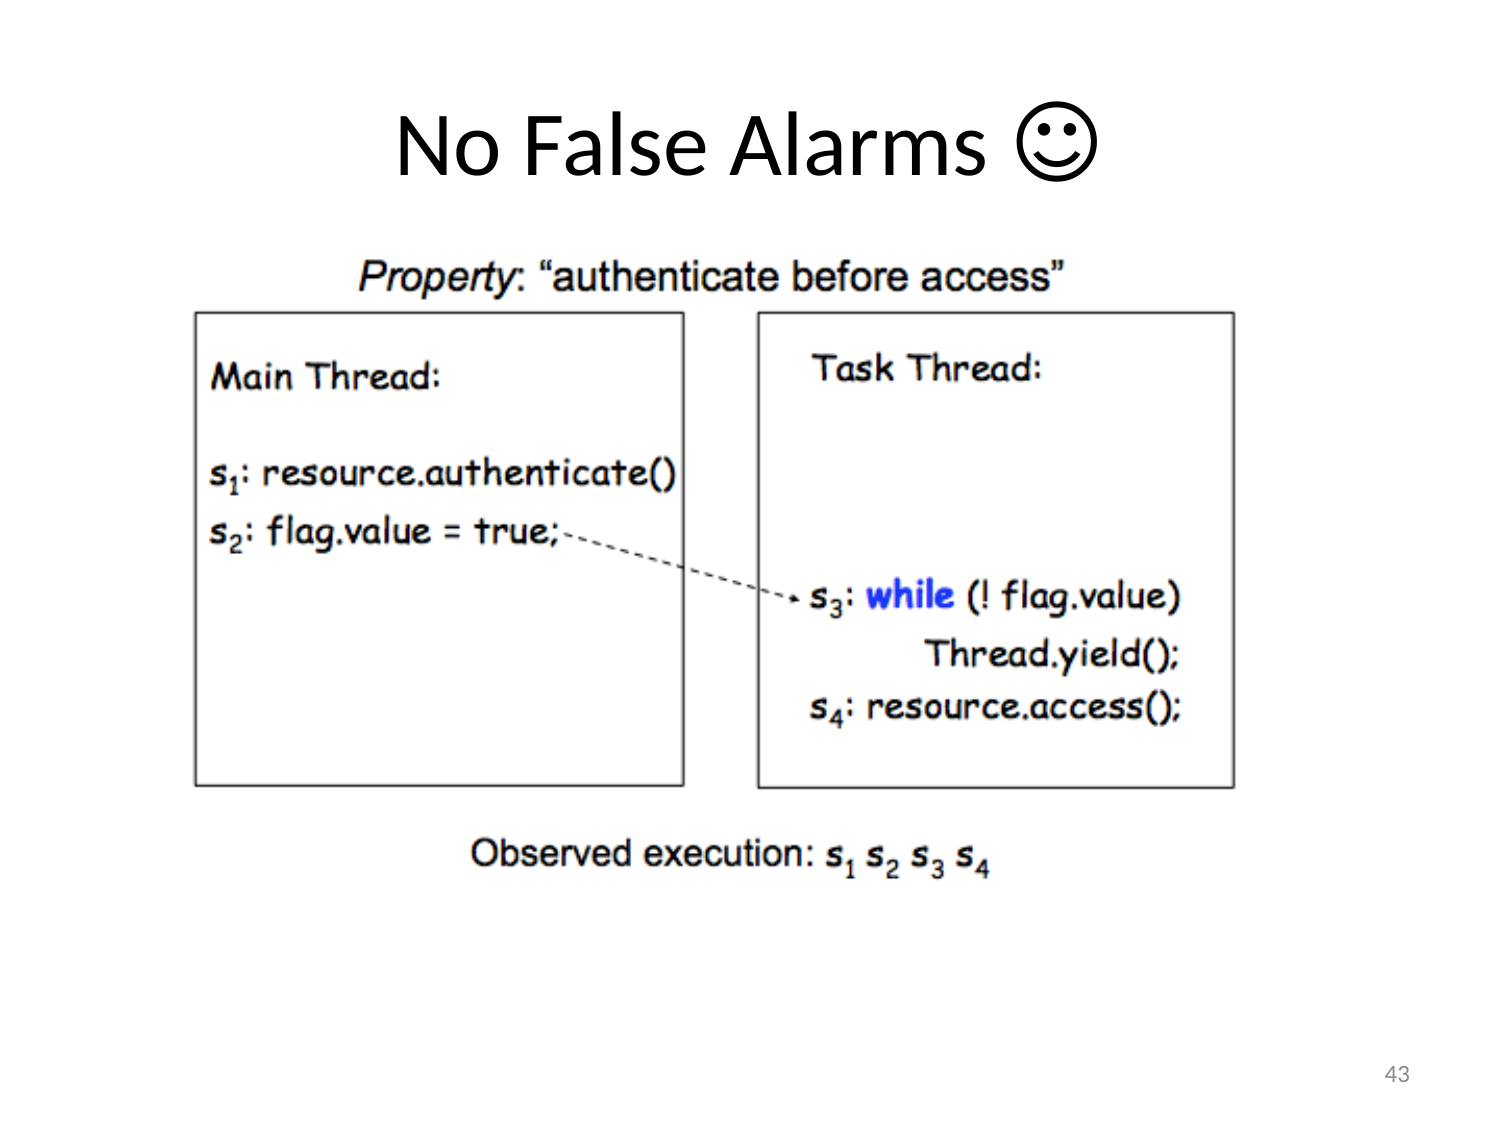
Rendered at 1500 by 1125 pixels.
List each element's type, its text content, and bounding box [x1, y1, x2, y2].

slide_number 43 [1074, 1042, 1425, 1103]
title No False Alarms ☺ [75, 45, 1425, 233]
picture [185, 253, 1244, 903]
